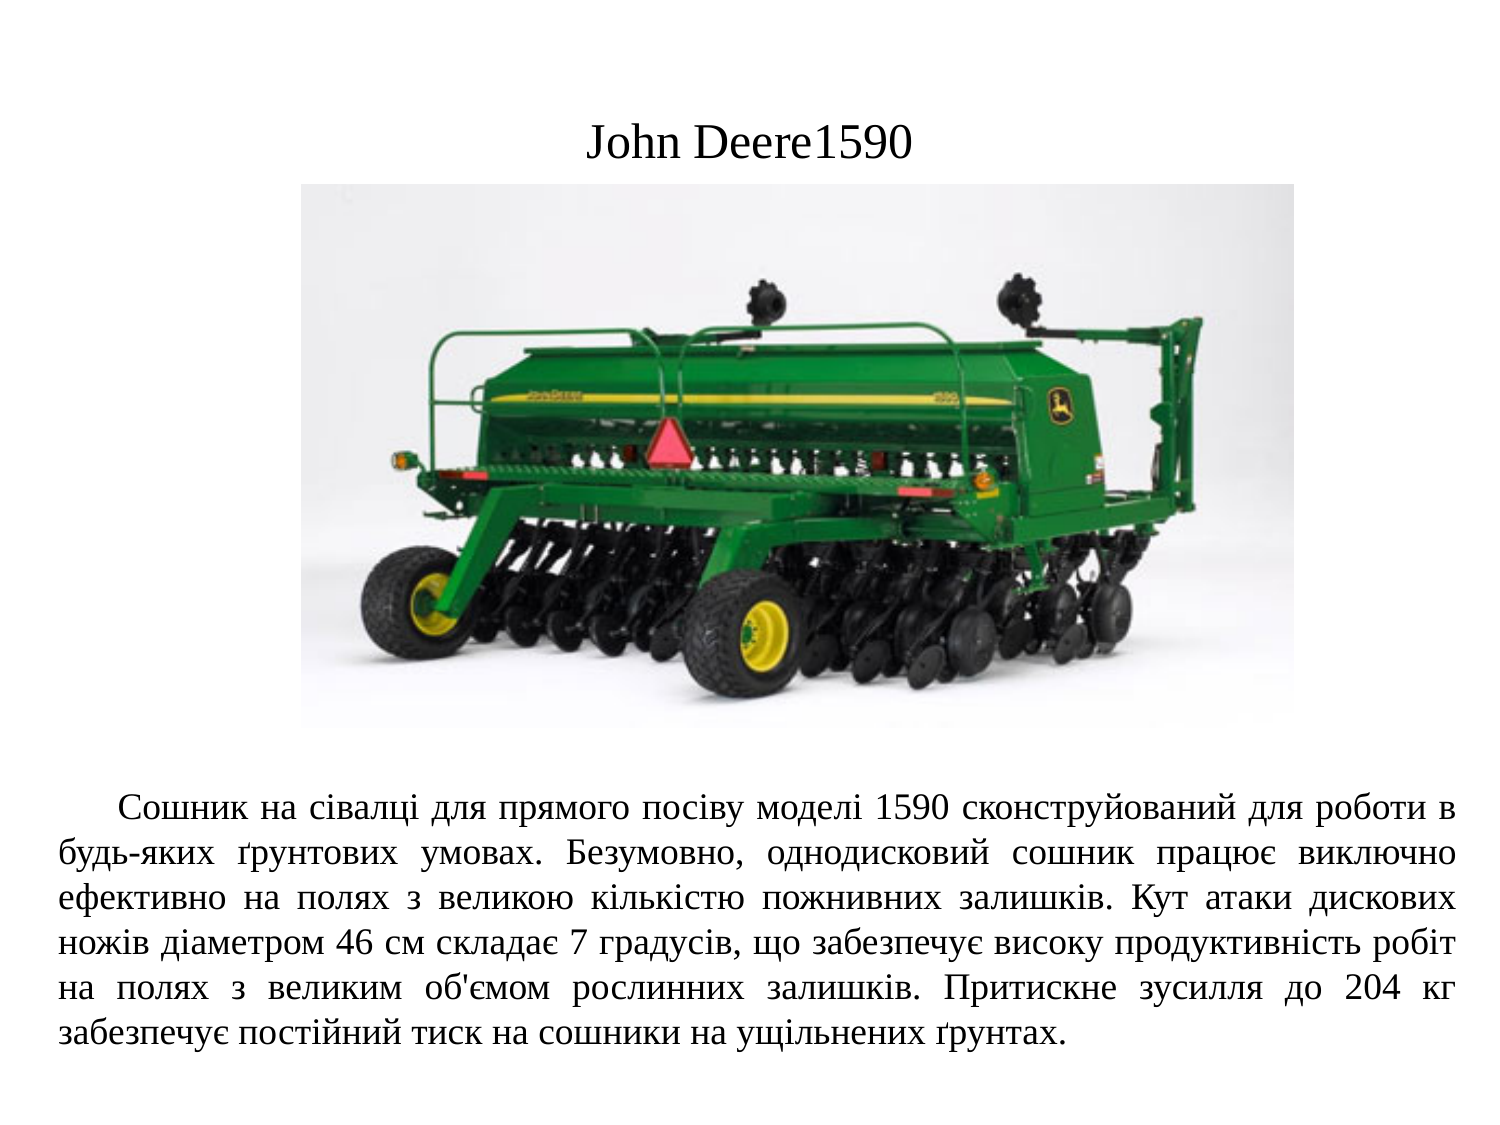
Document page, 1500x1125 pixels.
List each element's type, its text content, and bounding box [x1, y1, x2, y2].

title John Deere1590 [74, 44, 1426, 233]
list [300, 184, 1294, 729]
text_box Сошник на сівалці для прямого посіву моделі 1590 сконструйований для роботи в будь-яких ґрунтових умовах. Безумовно, однодисковий сошник працює виключно ефективно на полях з великою кількістю пожнивних залишків. Кут атаки дискових ножів діаметром 46 см складає 7 градусів, що забезпечує високу продуктивність робіт на полях з великим об'ємом рослинних залишків. Притискне зусилля до 204 кг забезпечує постійний тиск на сошники на ущільнених ґрунтах. [43, 775, 1473, 1060]
